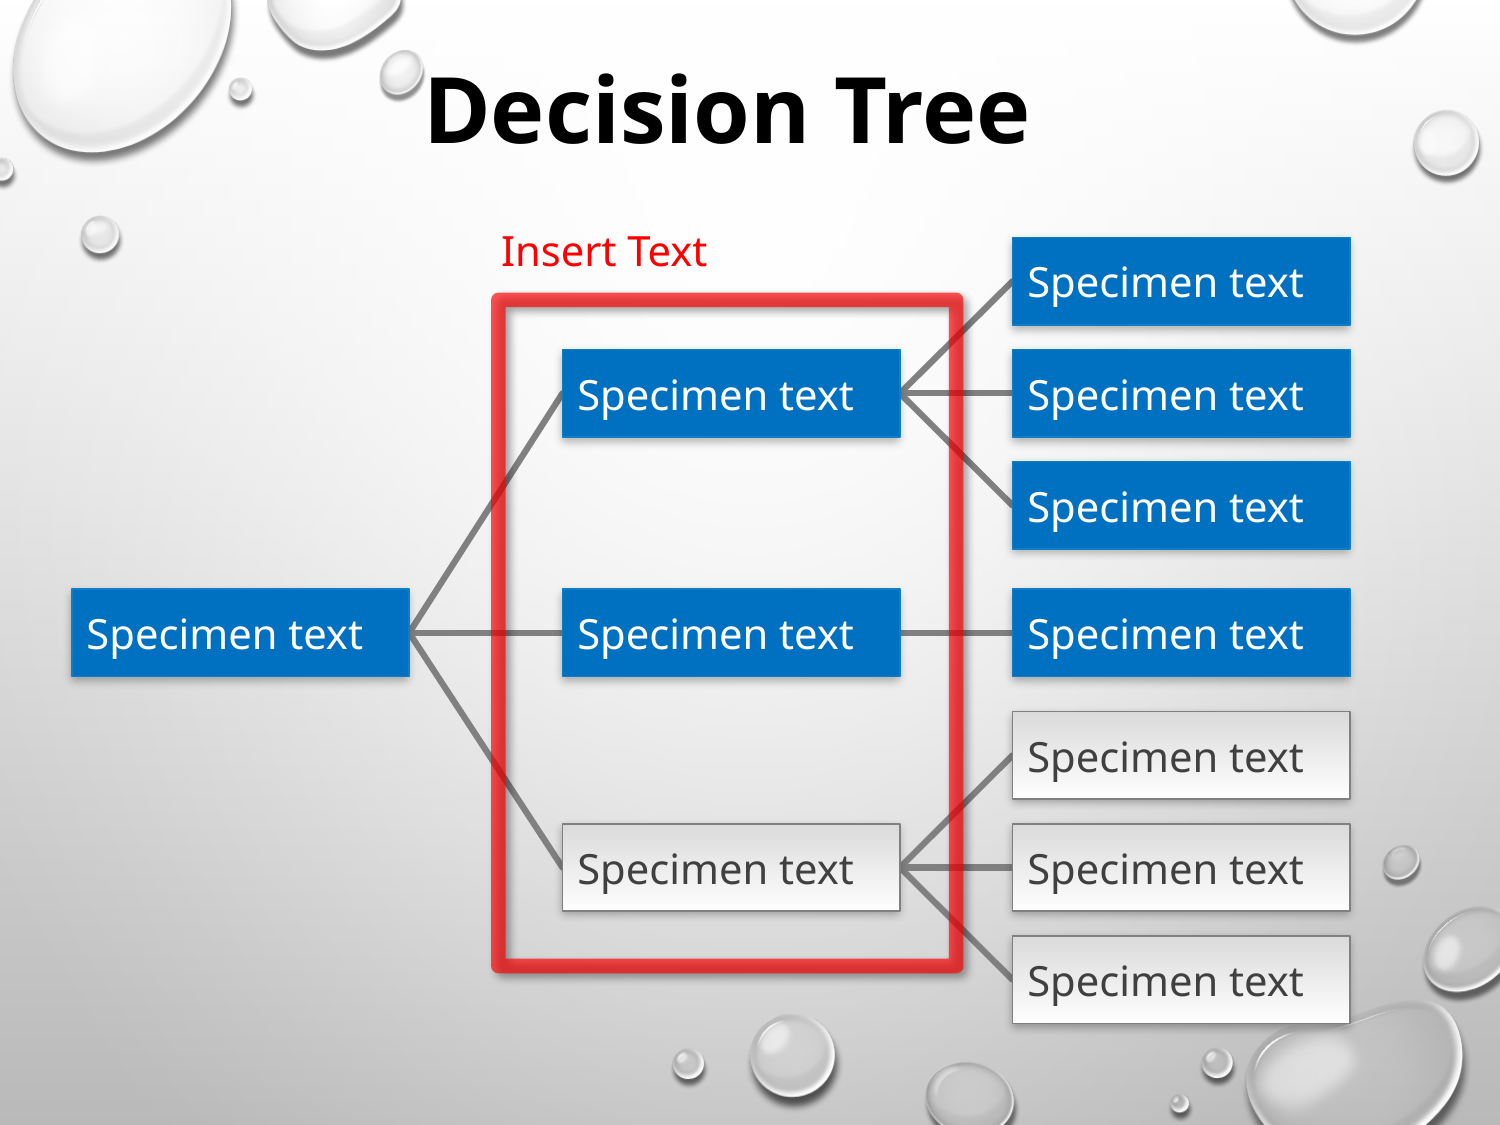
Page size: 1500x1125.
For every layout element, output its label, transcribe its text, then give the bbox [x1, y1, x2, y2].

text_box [899, 393, 1013, 506]
text_box Specimen text [1012, 711, 1351, 800]
text_box Specimen text [1012, 461, 1351, 550]
text_box Specimen text [1012, 588, 1351, 677]
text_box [408, 393, 563, 632]
text_box Decision Tree [408, 44, 1047, 169]
text_box Specimen text [1012, 935, 1351, 1024]
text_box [408, 643, 563, 868]
text_box [497, 299, 957, 967]
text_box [899, 280, 1013, 392]
text_box Insert Text [486, 217, 723, 282]
text_box Specimen text [1012, 237, 1351, 326]
text_box Specimen text [1017, 349, 1351, 438]
text_box Specimen text [71, 588, 403, 677]
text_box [899, 755, 1013, 866]
picture [0, 0, 1500, 1125]
text_box Specimen text [1017, 823, 1351, 912]
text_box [899, 867, 1013, 980]
